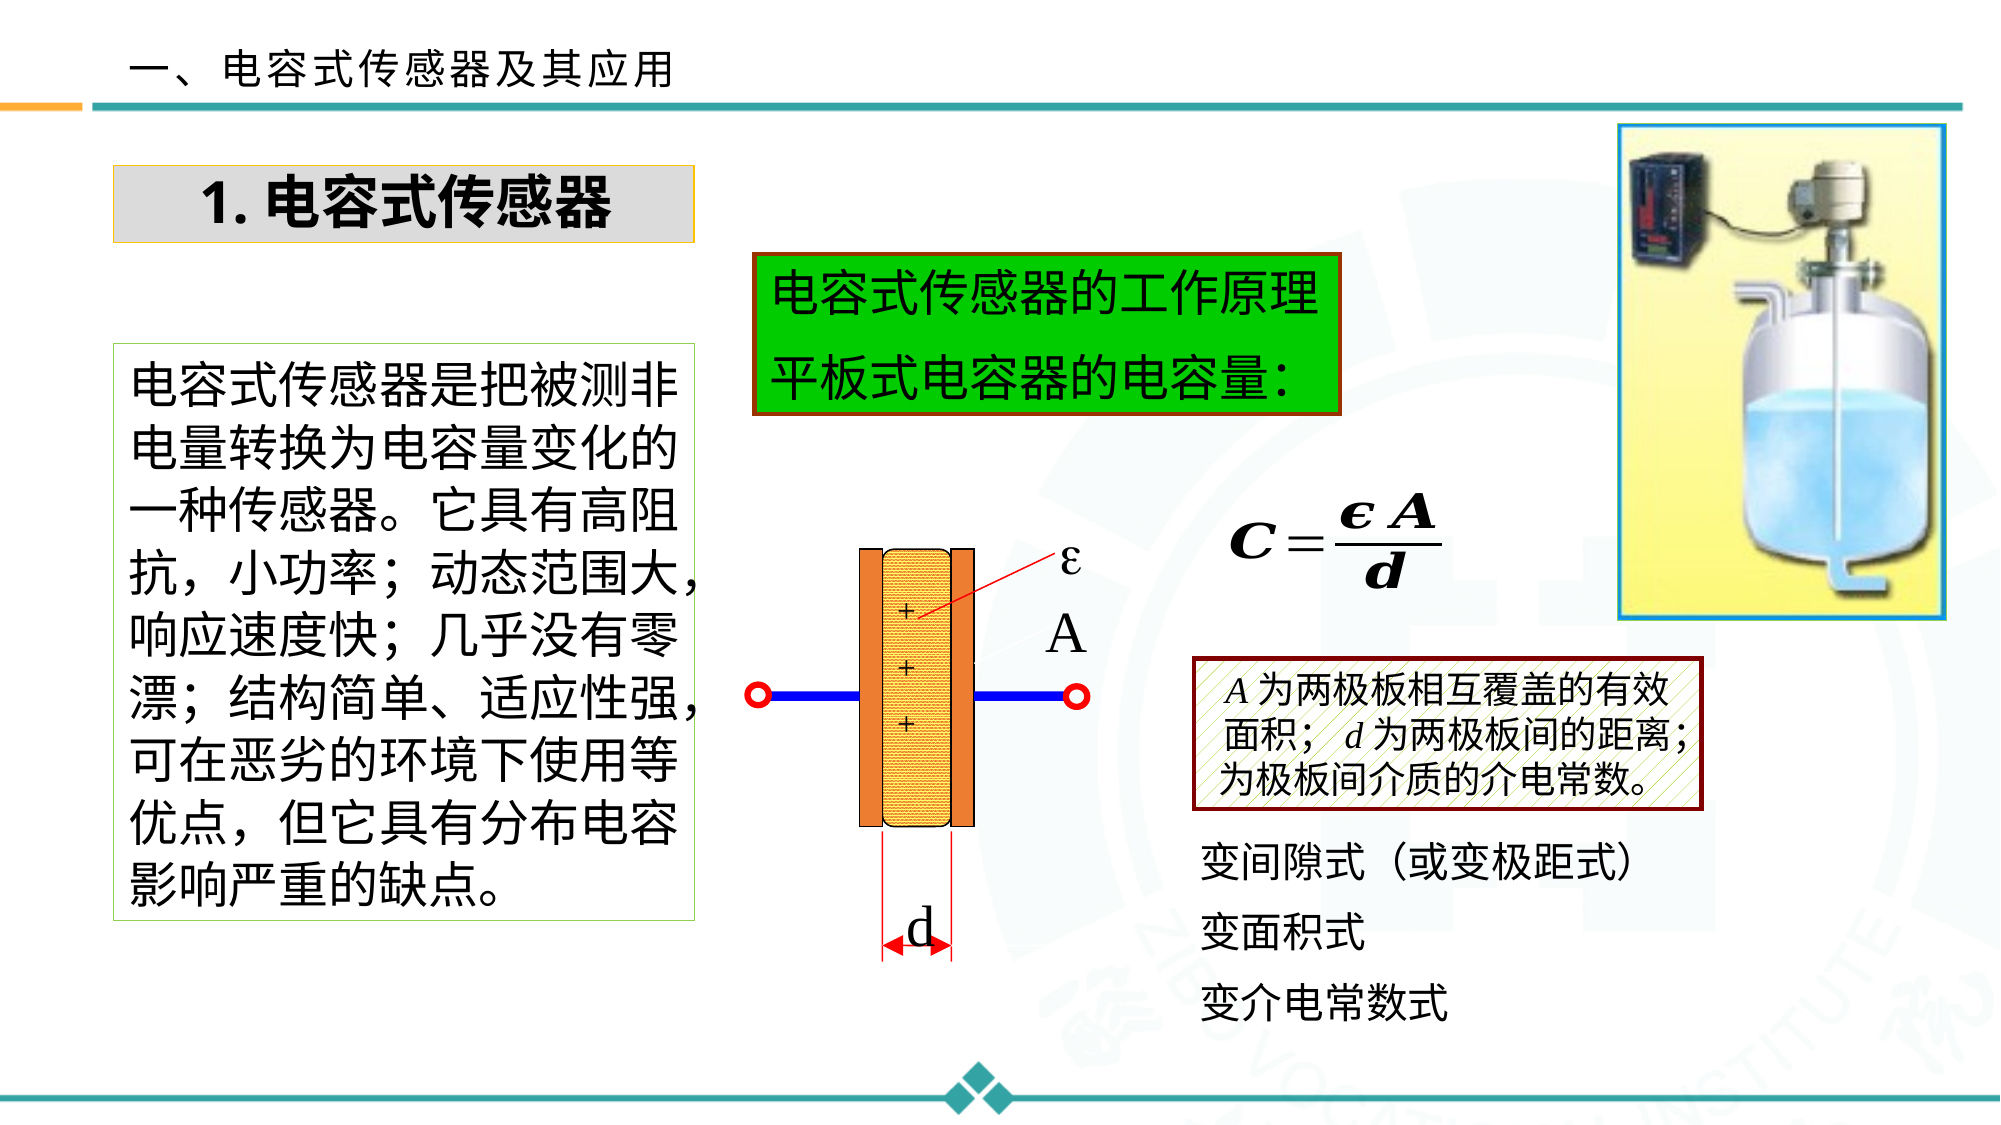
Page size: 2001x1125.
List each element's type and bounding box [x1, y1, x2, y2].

text_box [747, 508, 1102, 967]
picture [0, 0, 2000, 1125]
